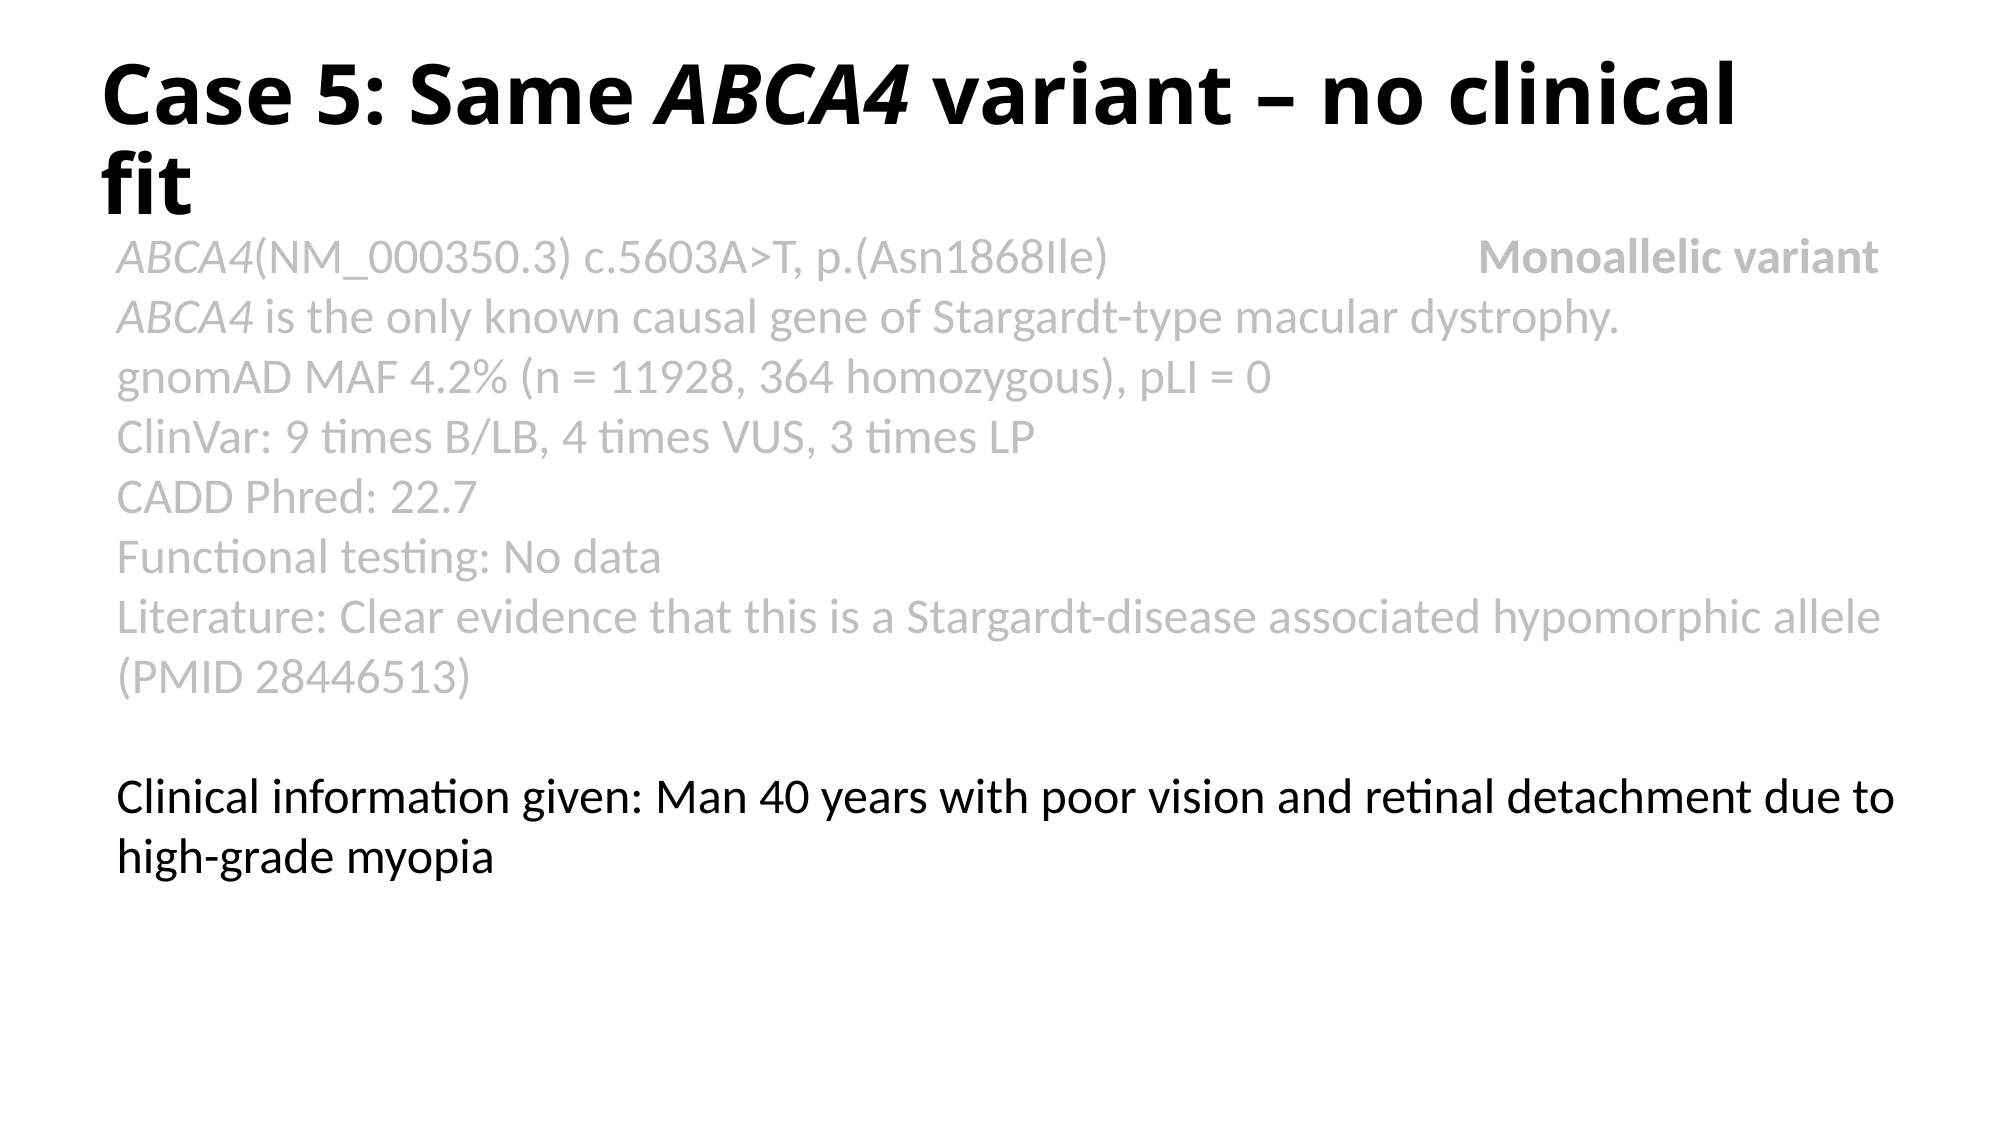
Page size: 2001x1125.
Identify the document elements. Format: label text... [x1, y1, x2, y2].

title Case 5: Same ABCA4 variant – no clinical fit [85, 33, 1811, 252]
text_box ABCA4(NM_000350.3) c.5603A>T, p.(Asn1868Ile) Monoallelic variant ABCA4 is the only known causal gene of Stargardt-type macular dystrophy. gnomAD MAF 4.2% (n = 11928, 364 homozygous), pLI = 0 ClinVar: 9 times B/LB, 4 times VUS, 3 times LP CADD Phred: 22.7 Functional testing: No data Literature: Clear evidence that this is a Stargardt-disease associated hypomorphic allele (PMID 28446513) Clinical information given: Man 40 years with poor vision and retinal detachment due to high-grade myopia [101, 215, 1931, 891]
